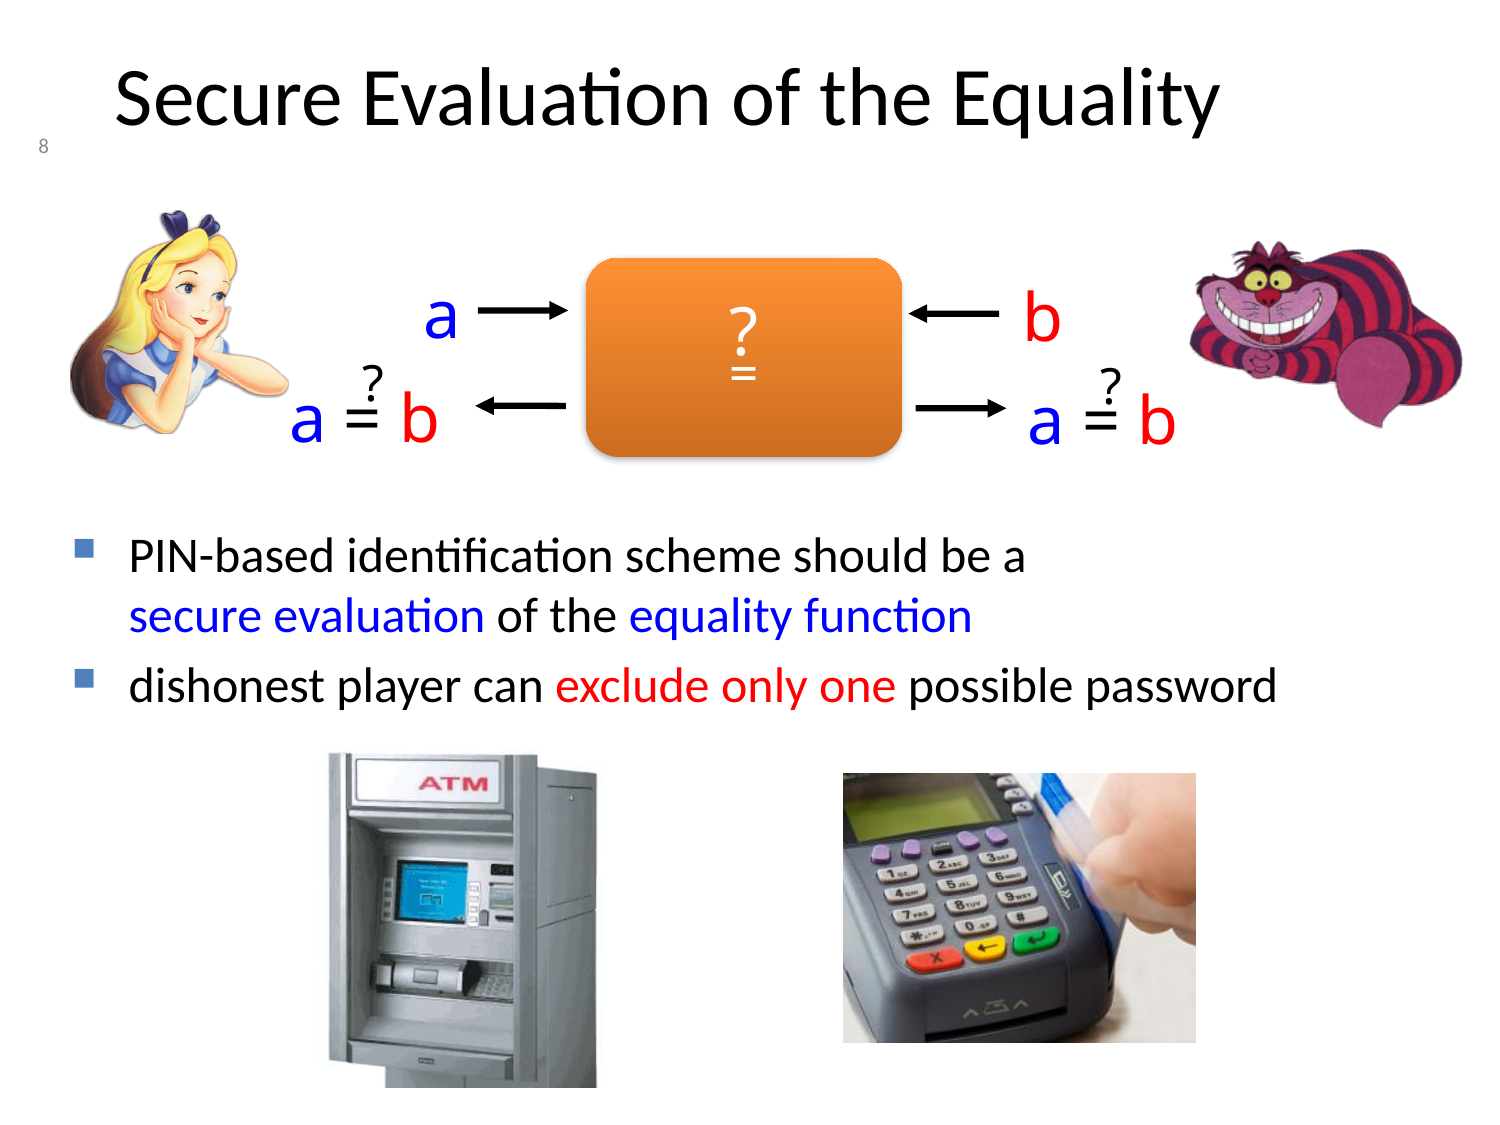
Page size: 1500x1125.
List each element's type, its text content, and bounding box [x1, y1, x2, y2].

picture [70, 210, 289, 434]
picture [304, 737, 610, 1088]
title Secure Evaluation of the Equality [100, 35, 1249, 176]
text_box b [1007, 267, 1098, 345]
text_box a = b [1012, 371, 1335, 449]
text_box = [585, 257, 903, 458]
picture [1183, 234, 1465, 434]
text_box a = b [274, 368, 486, 447]
text_box PIN-based identification scheme should be a secure evaluation of the equality function dishonest player can exclude only one possible password [57, 515, 1467, 737]
text_box [915, 402, 1007, 415]
text_box ? [347, 344, 421, 422]
text_box a [409, 264, 488, 342]
text_box ? [714, 281, 788, 359]
text_box ? [1085, 346, 1159, 425]
picture [843, 773, 1196, 1044]
text_box [488, 304, 569, 317]
text_box [908, 307, 1000, 320]
